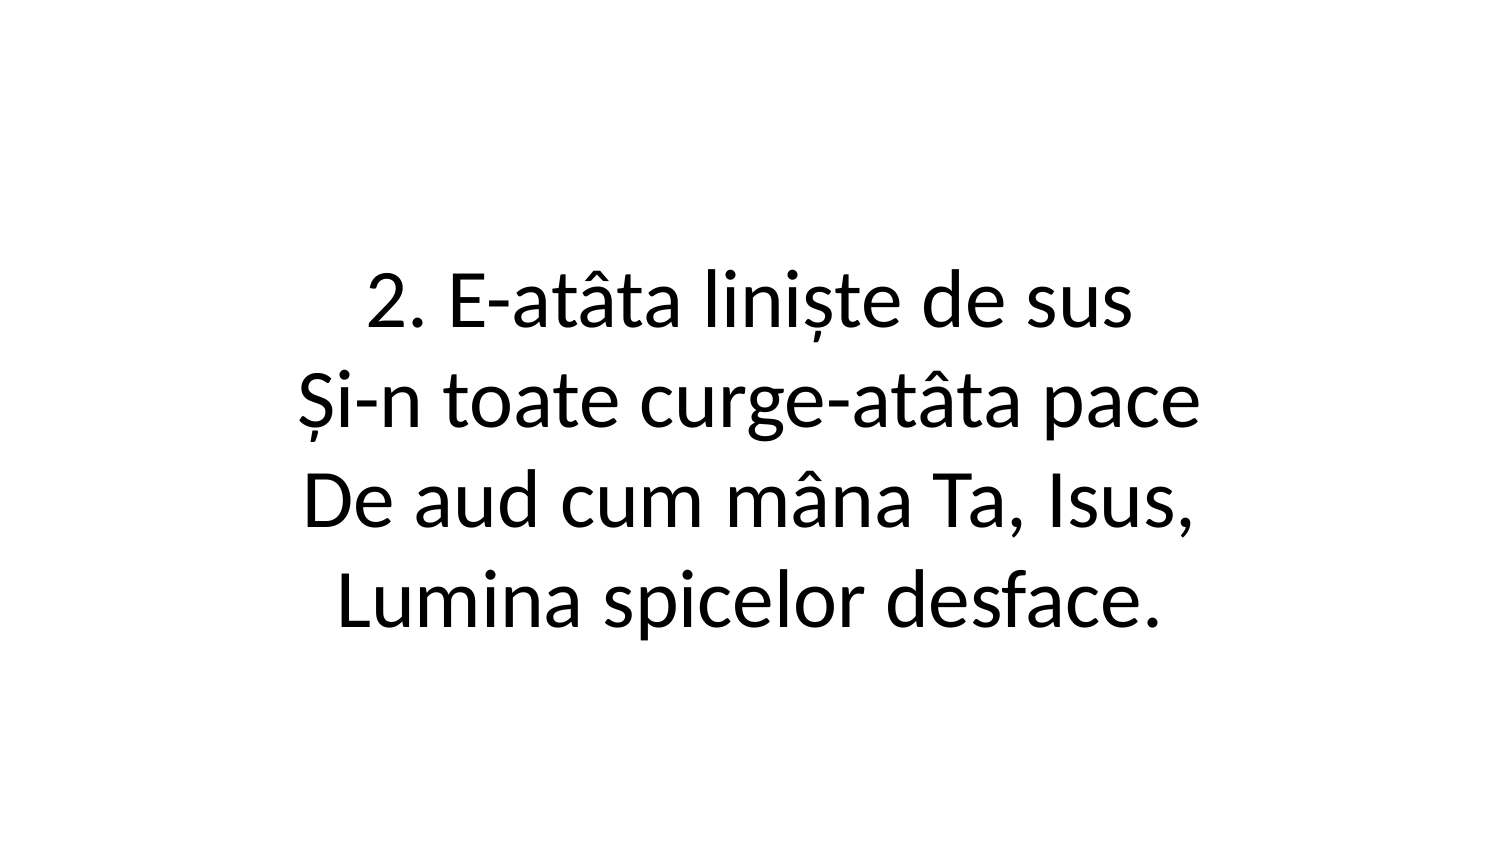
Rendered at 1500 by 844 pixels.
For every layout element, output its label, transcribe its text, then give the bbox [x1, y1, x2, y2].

text_box 2. E-atâta liniște de sus Și-n toate curge-atâta pace De aud cum mâna Ta, Isus, Lumina spicelor desface. [282, 192, 1218, 652]
